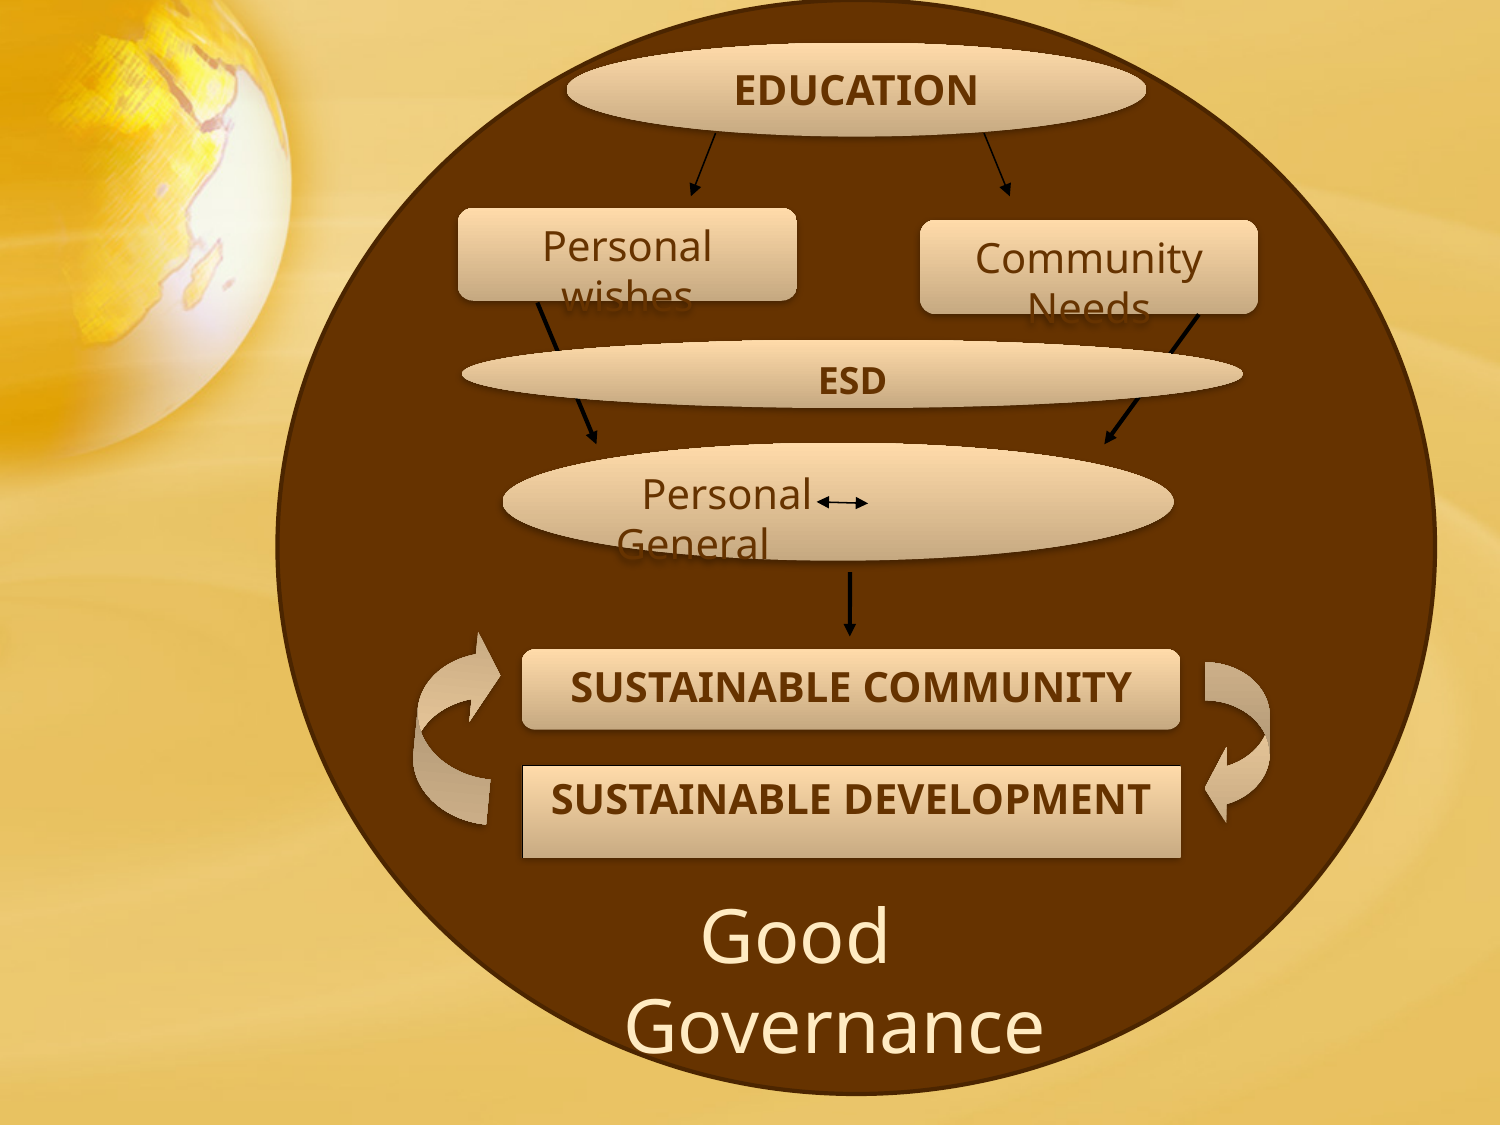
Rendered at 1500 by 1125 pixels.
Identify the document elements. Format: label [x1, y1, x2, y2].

text_box [277, 0, 1436, 1095]
picture [0, 0, 1500, 1125]
